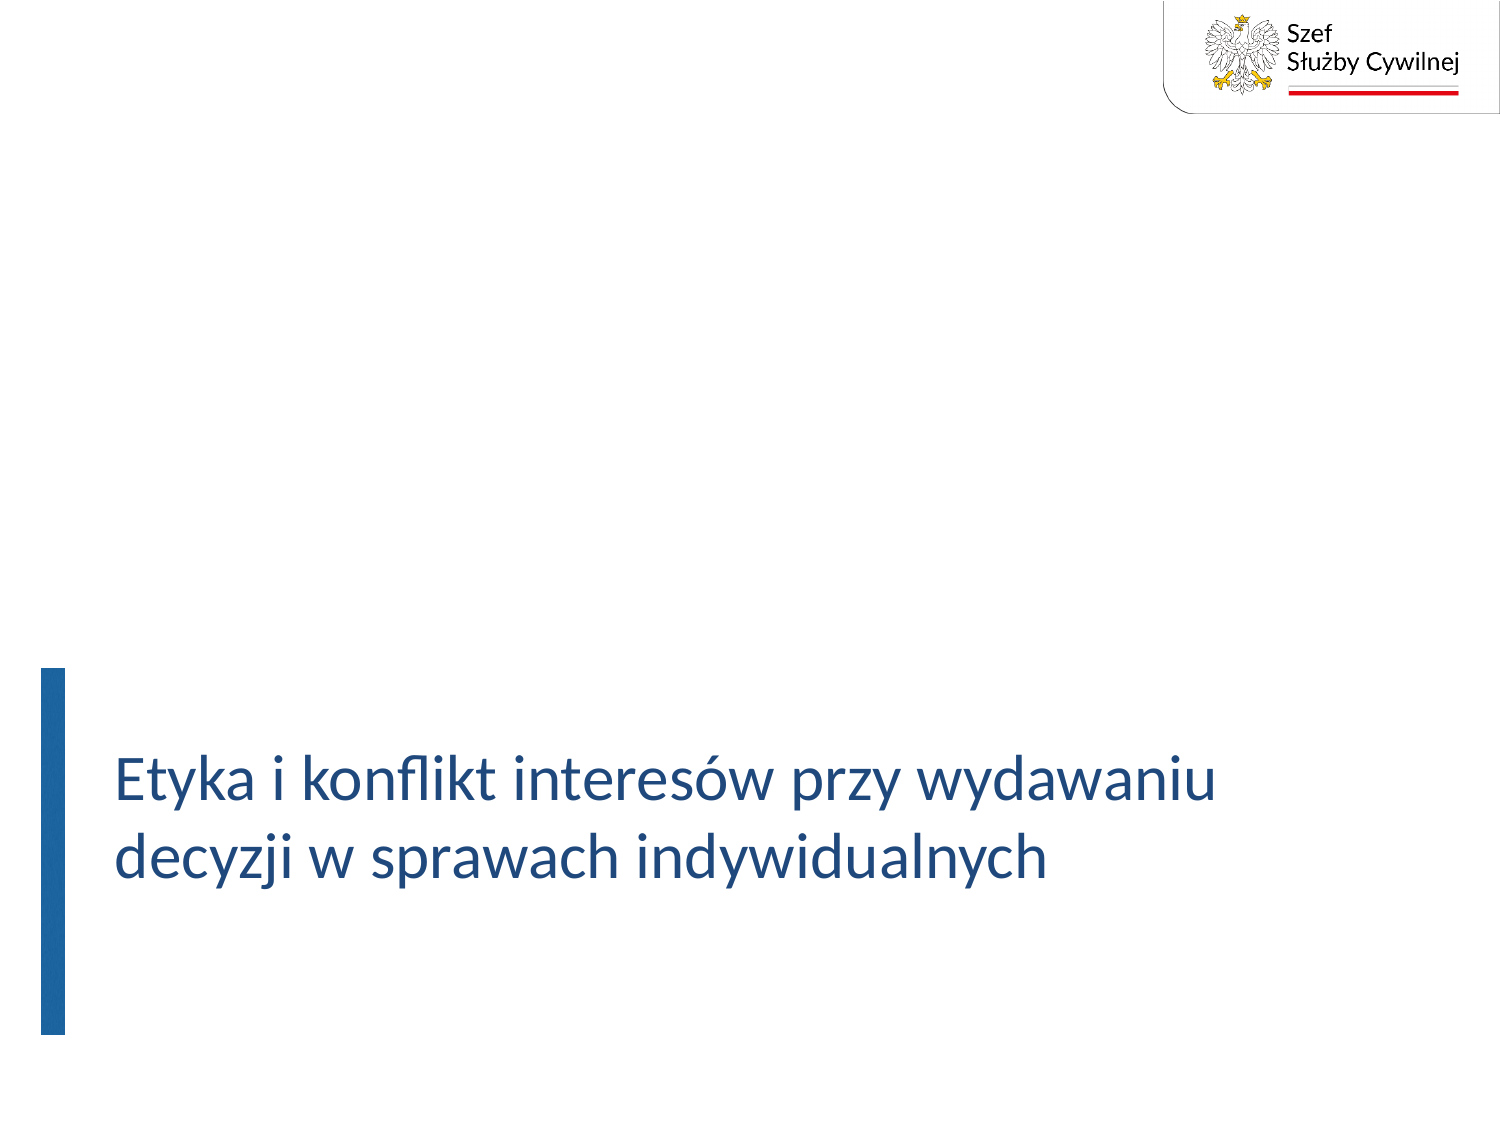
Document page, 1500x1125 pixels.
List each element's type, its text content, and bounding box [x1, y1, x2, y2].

picture [1163, 0, 1500, 114]
title Etyka i konflikt interesów przy wydawaniu decyzji w sprawach indywidualnych [100, 727, 1376, 952]
picture [41, 668, 65, 1035]
